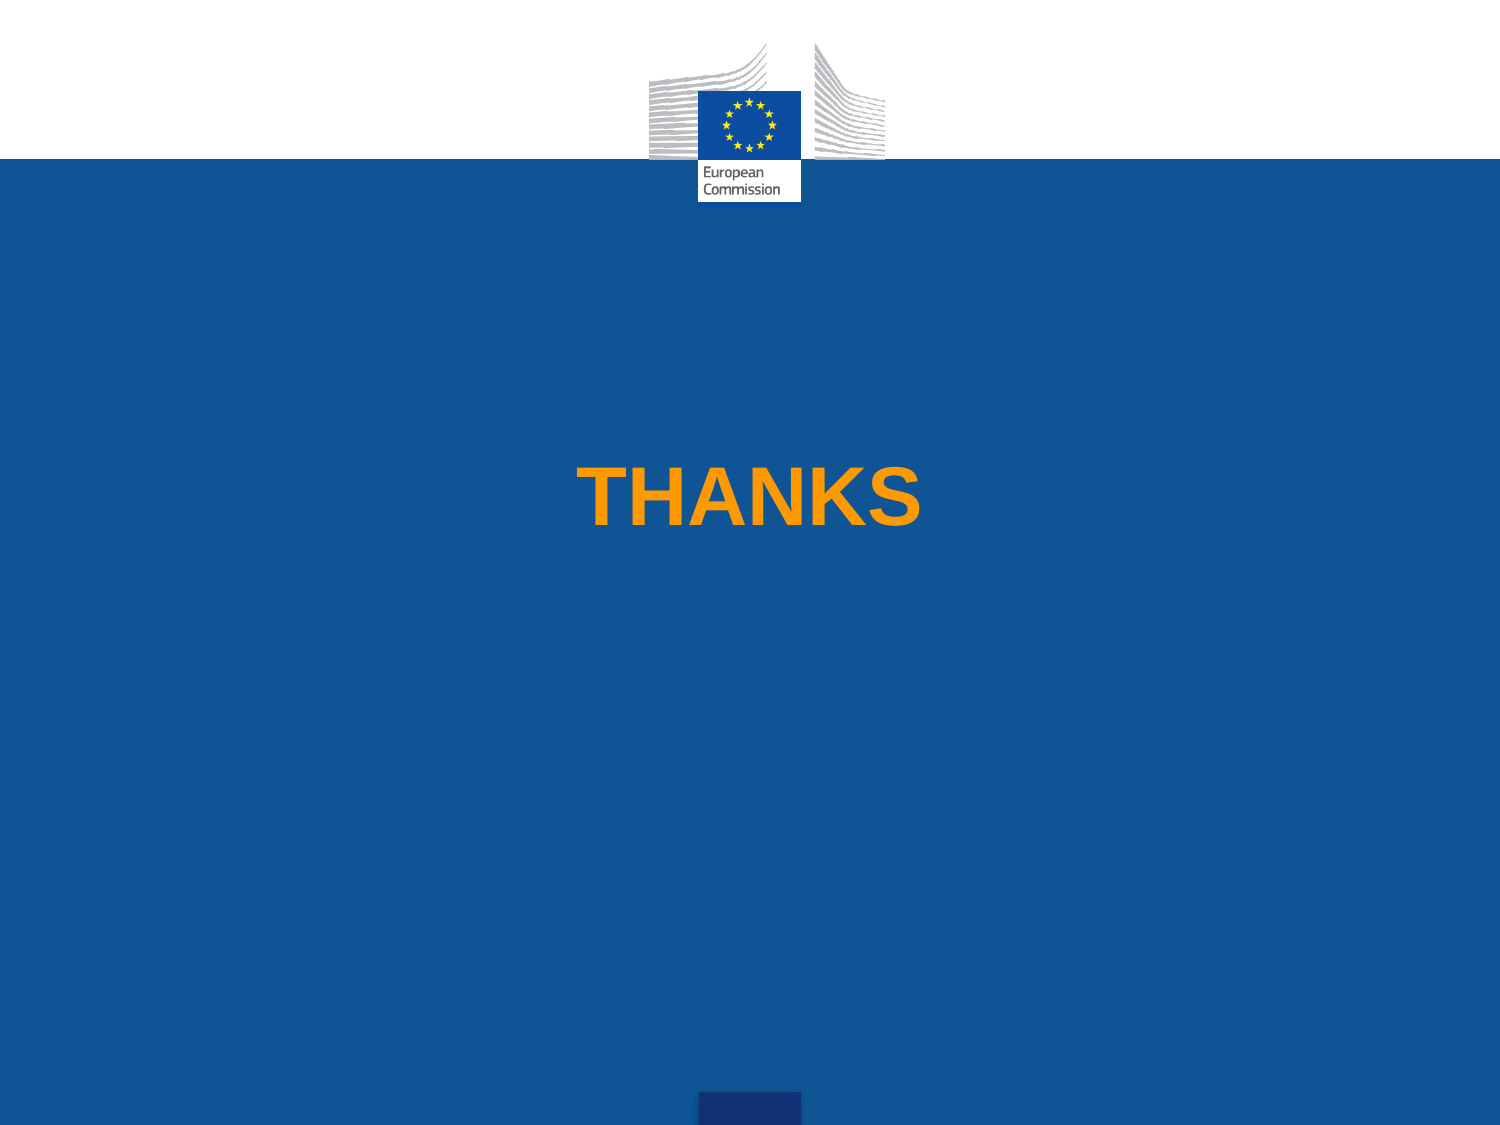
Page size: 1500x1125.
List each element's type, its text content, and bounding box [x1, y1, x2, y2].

title THANKS [64, 350, 1412, 835]
